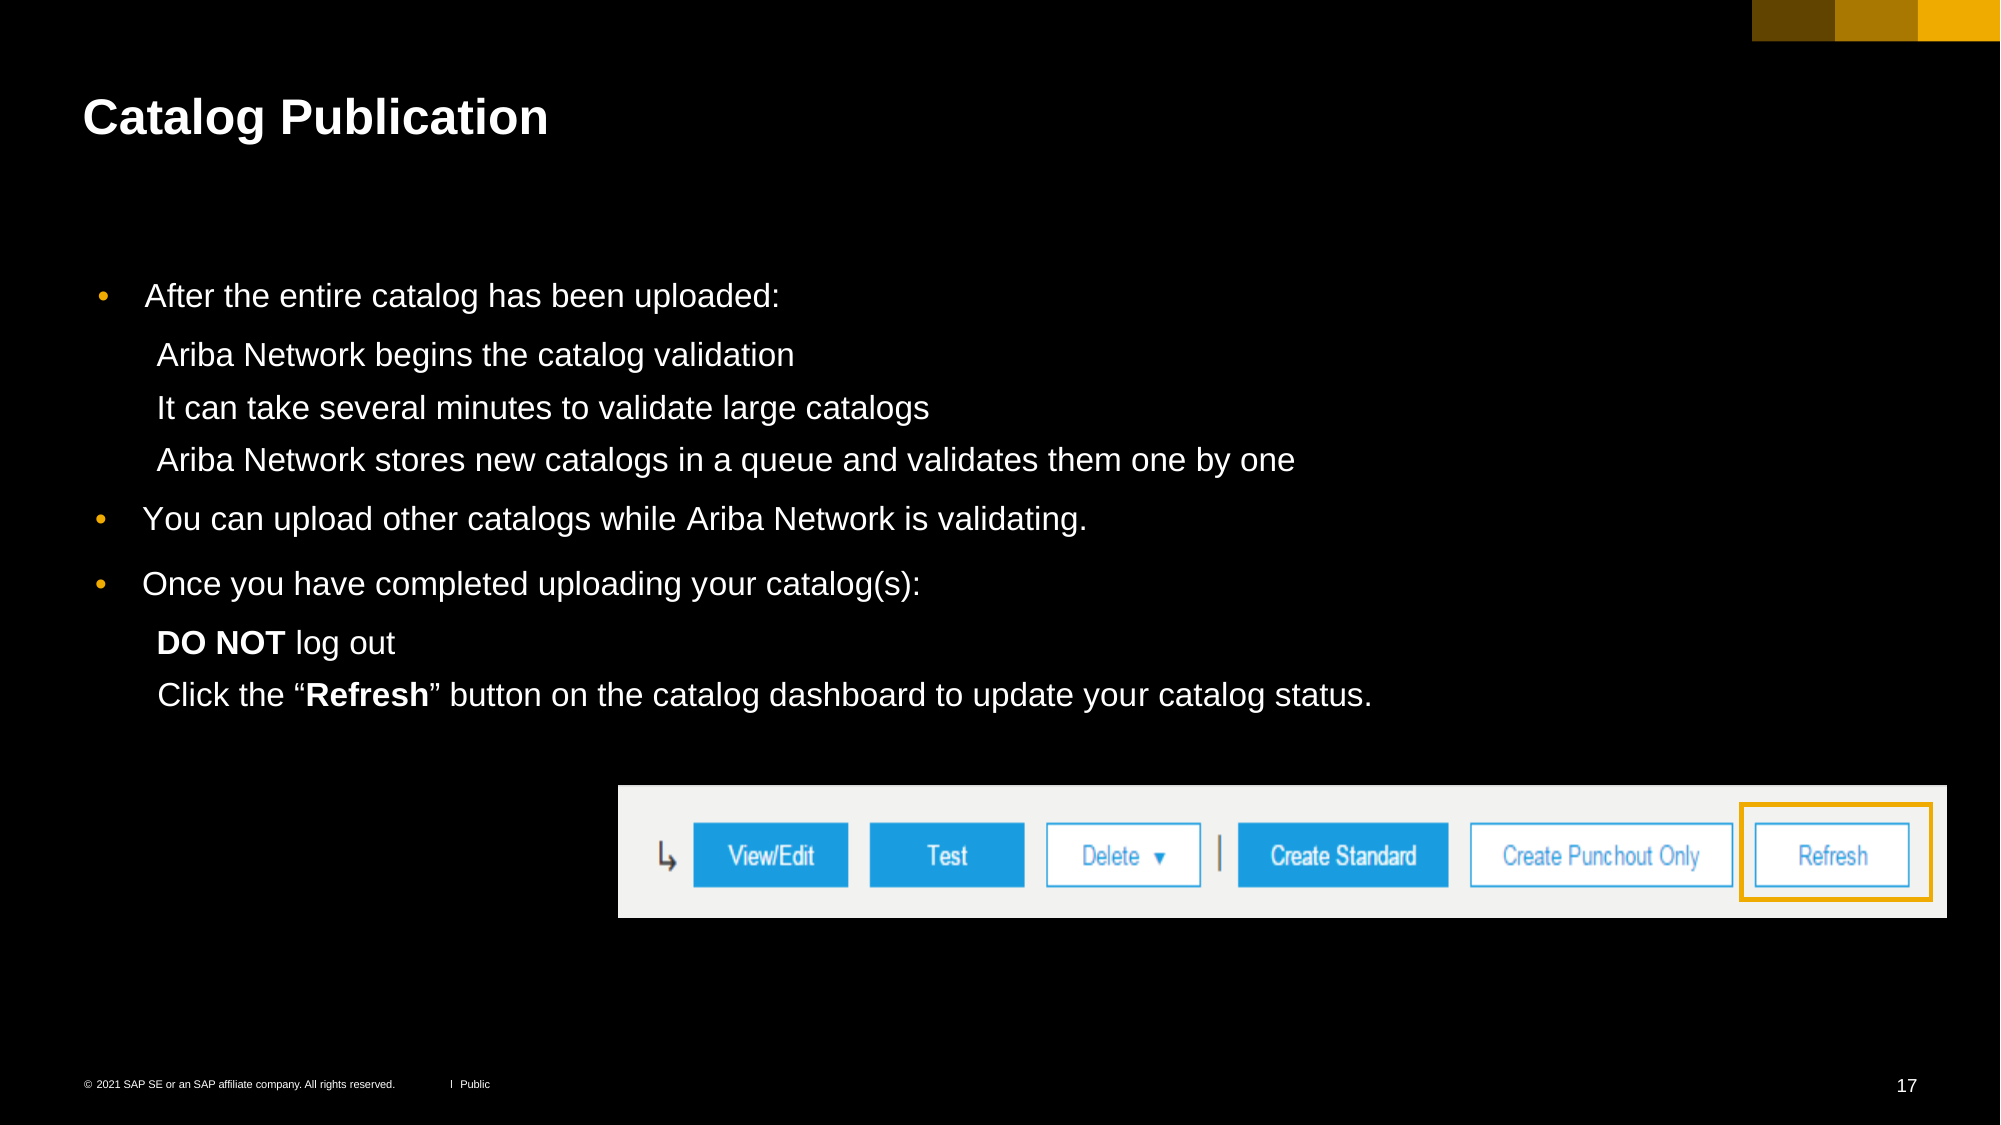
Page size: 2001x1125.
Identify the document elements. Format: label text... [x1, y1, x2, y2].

text_box [1751, 0, 1836, 42]
text_box • After the entire catalog has been uploaded: Ariba Network begins the catalog validation [97, 274, 796, 374]
text_box • You can upload other catalogs while Ariba Network is validating. • Once you have completed uploading your catalog(s): [95, 497, 1089, 603]
text_box Ariba Network stores new catalogs in a queue and validates them one by one [156, 438, 1298, 479]
text_box DO NOTlog out [156, 621, 396, 661]
text_box [1919, 0, 2000, 42]
text_box Catalog Publication [82, 84, 550, 145]
text_box [1836, 0, 1919, 42]
picture [618, 785, 1948, 918]
text_box [0, 0, 2000, 1125]
text_box It can take several minutes to validate large catalogs [156, 385, 932, 426]
text_box ©2021 SAP SE or an SAP affiliate company. All rights reserved. ǀ Public 17 [84, 1073, 1918, 1097]
text_box Click the “Refresh” button on the catalog dashboard to update your catalog status. [157, 673, 1374, 714]
